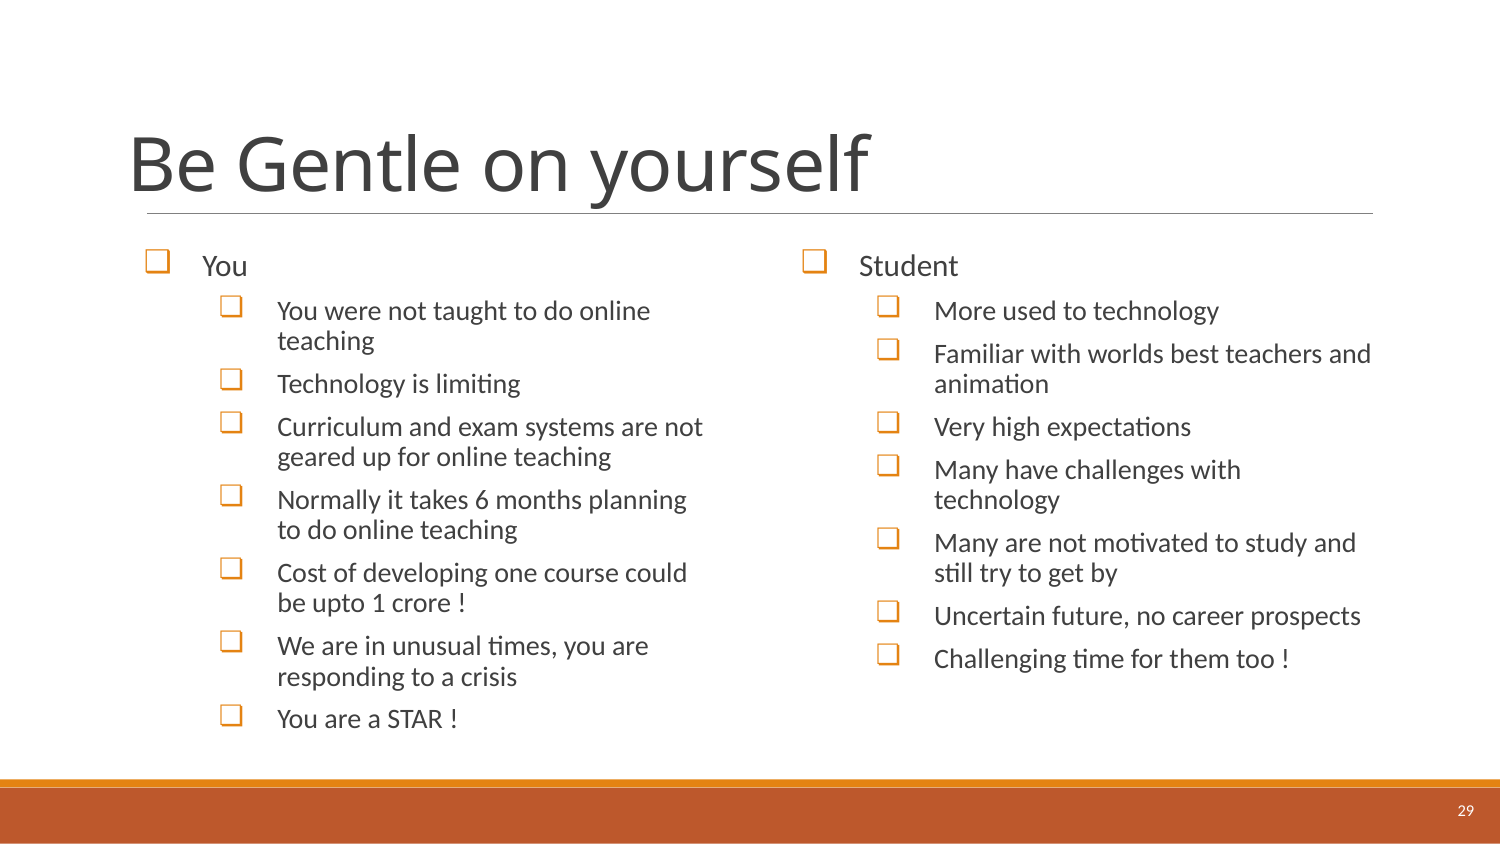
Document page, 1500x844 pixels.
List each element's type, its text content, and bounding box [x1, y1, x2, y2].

slide_number 29 [1431, 776, 1500, 844]
list You You were not taught to do online teaching Technology is limiting Curriculum and exam systems are not geared up for online teaching Normally it takes 6 months planning to do online teaching Cost of developing one course could be upto 1 crore ! We are in unusual times, you are responding to a crisis You are a STAR ! [127, 250, 716, 755]
title Be Gentle on yourself [127, 66, 1041, 207]
list Student More used to technology Familiar with worlds best teachers and animation Very high expectations Many have challenges with technology Many are not motivated to study and still try to get by Uncertain future, no career prospects Challenging time for them too ! [784, 250, 1373, 755]
